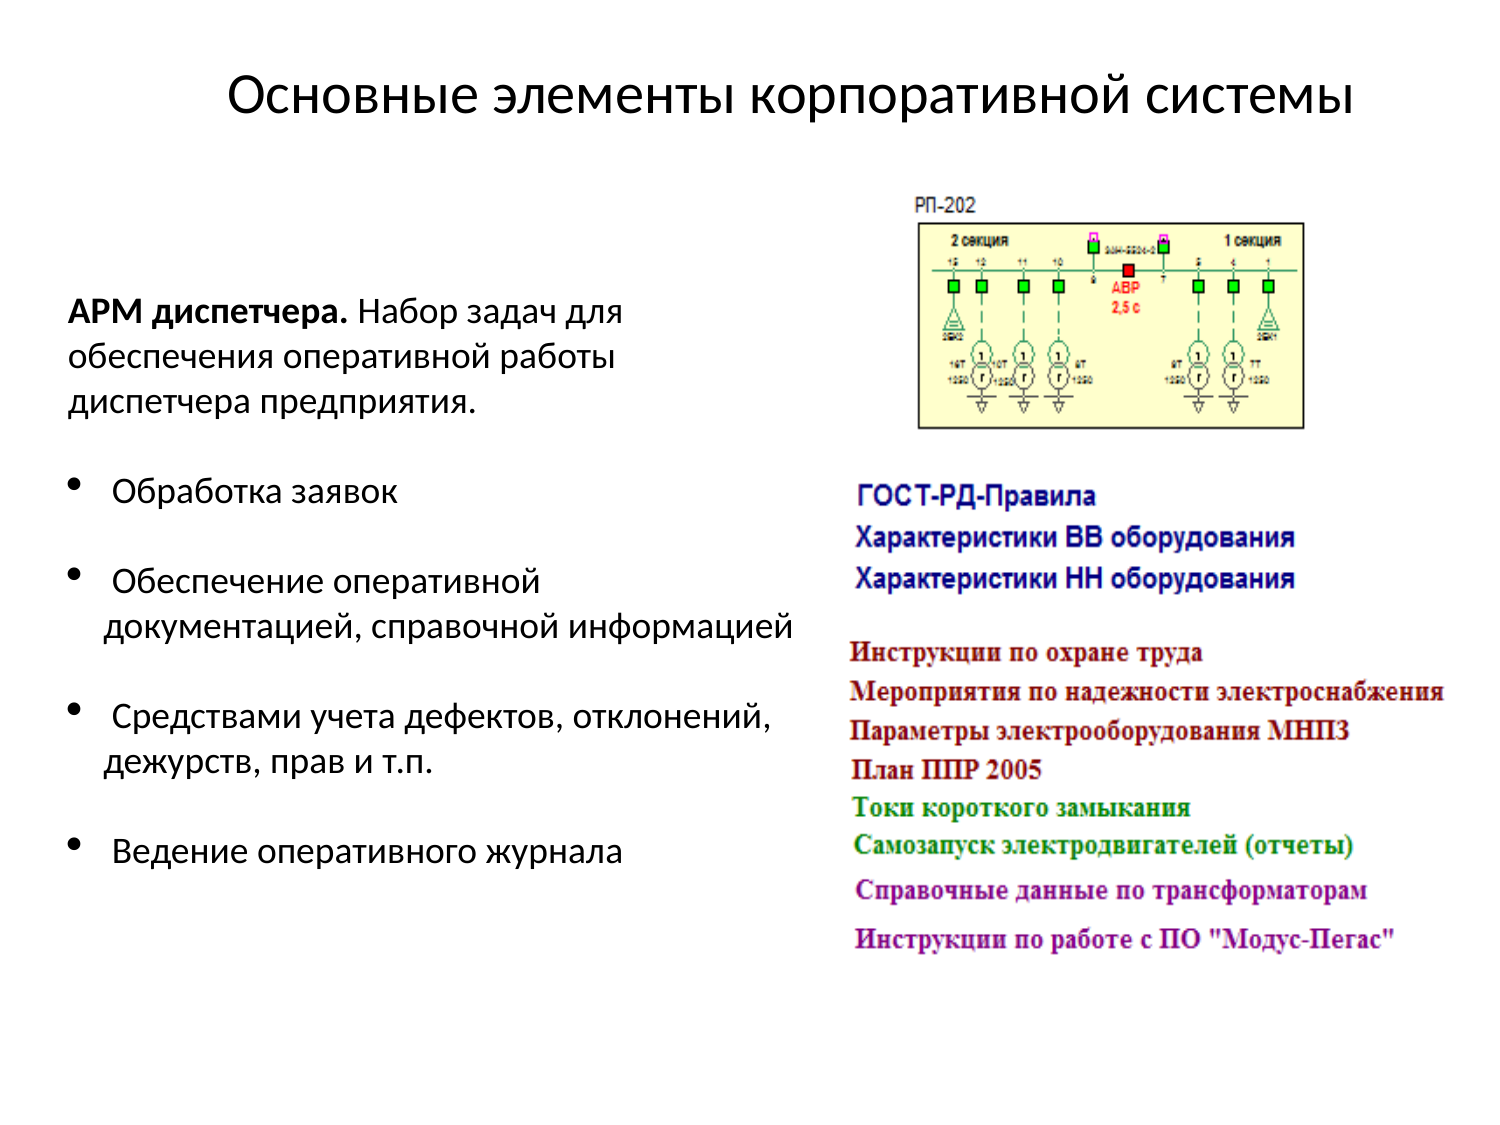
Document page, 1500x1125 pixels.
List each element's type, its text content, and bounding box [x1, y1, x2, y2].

picture [820, 146, 1455, 988]
text_box Основные элементы корпоративной системы [212, 43, 1371, 139]
text_box АРМ диспетчера. Набор задач для обеспечения оперативной работы диспетчера предприятия. Обработка заявок Обеспечение оперативной документацией, справочной информацией Средствами учета дефектов, отклонений, дежурств, прав и т.п. Ведение оперативного журнала [53, 256, 810, 901]
